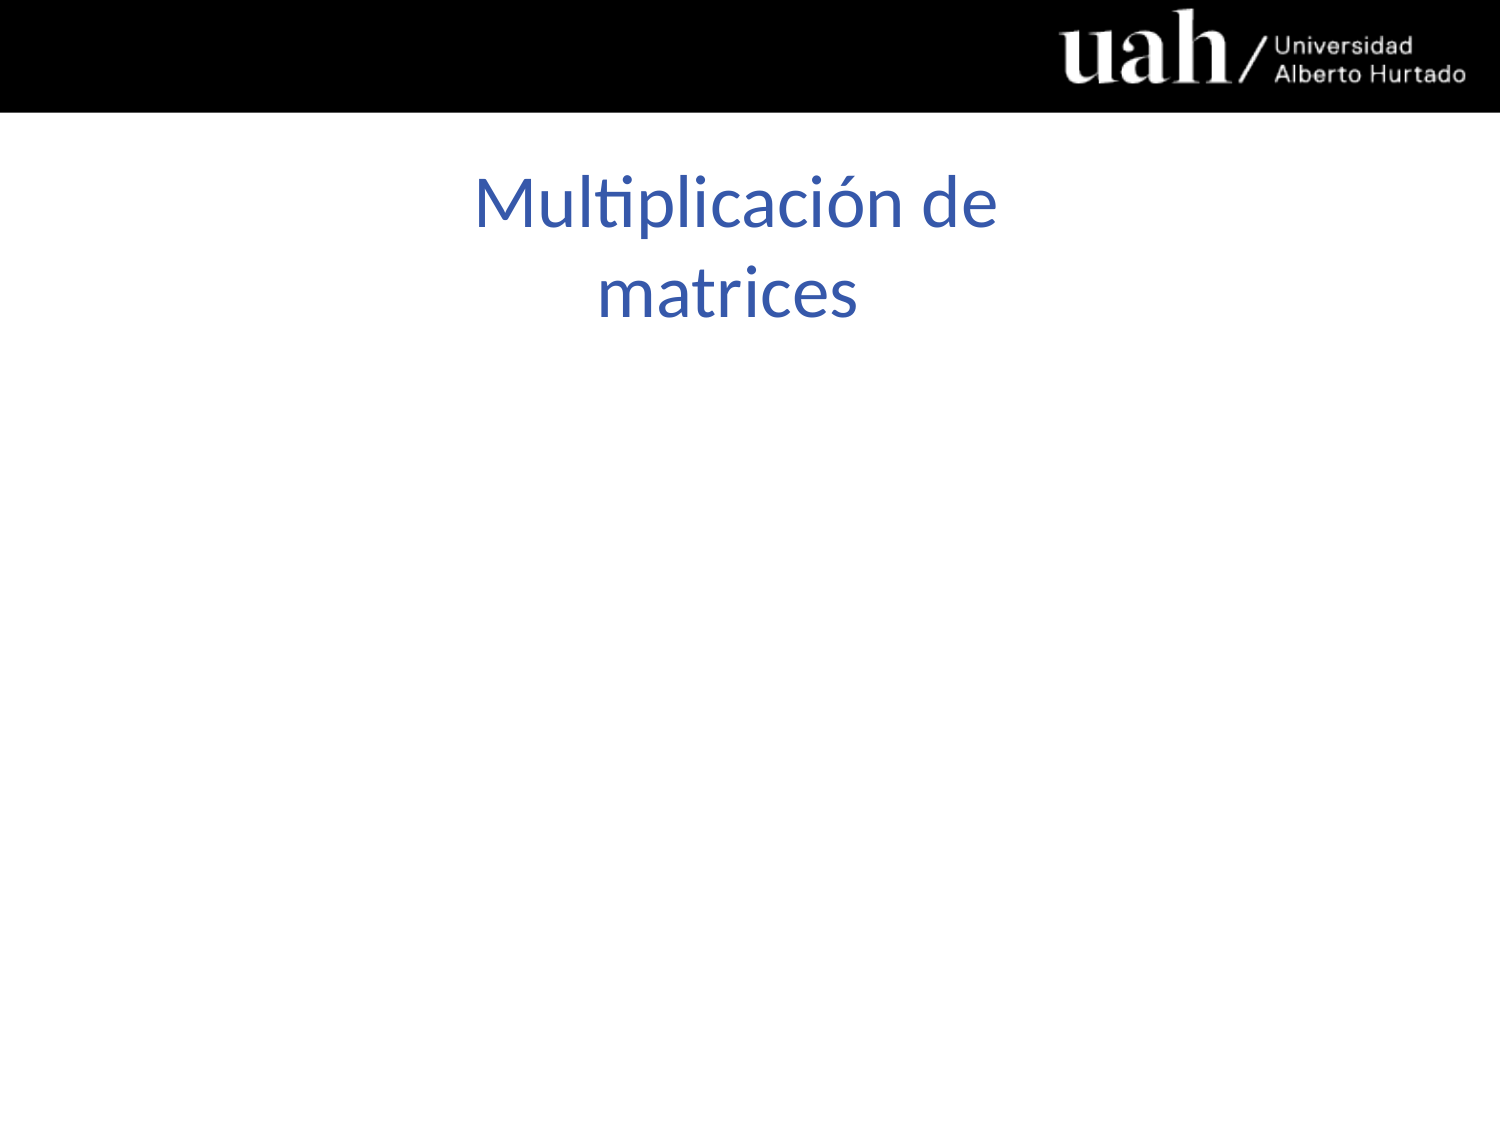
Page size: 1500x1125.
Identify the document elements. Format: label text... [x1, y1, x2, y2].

text_box [0, 0, 1500, 114]
text_box Multiplicación de matrices [361, 145, 1112, 340]
picture [1057, 0, 1468, 94]
